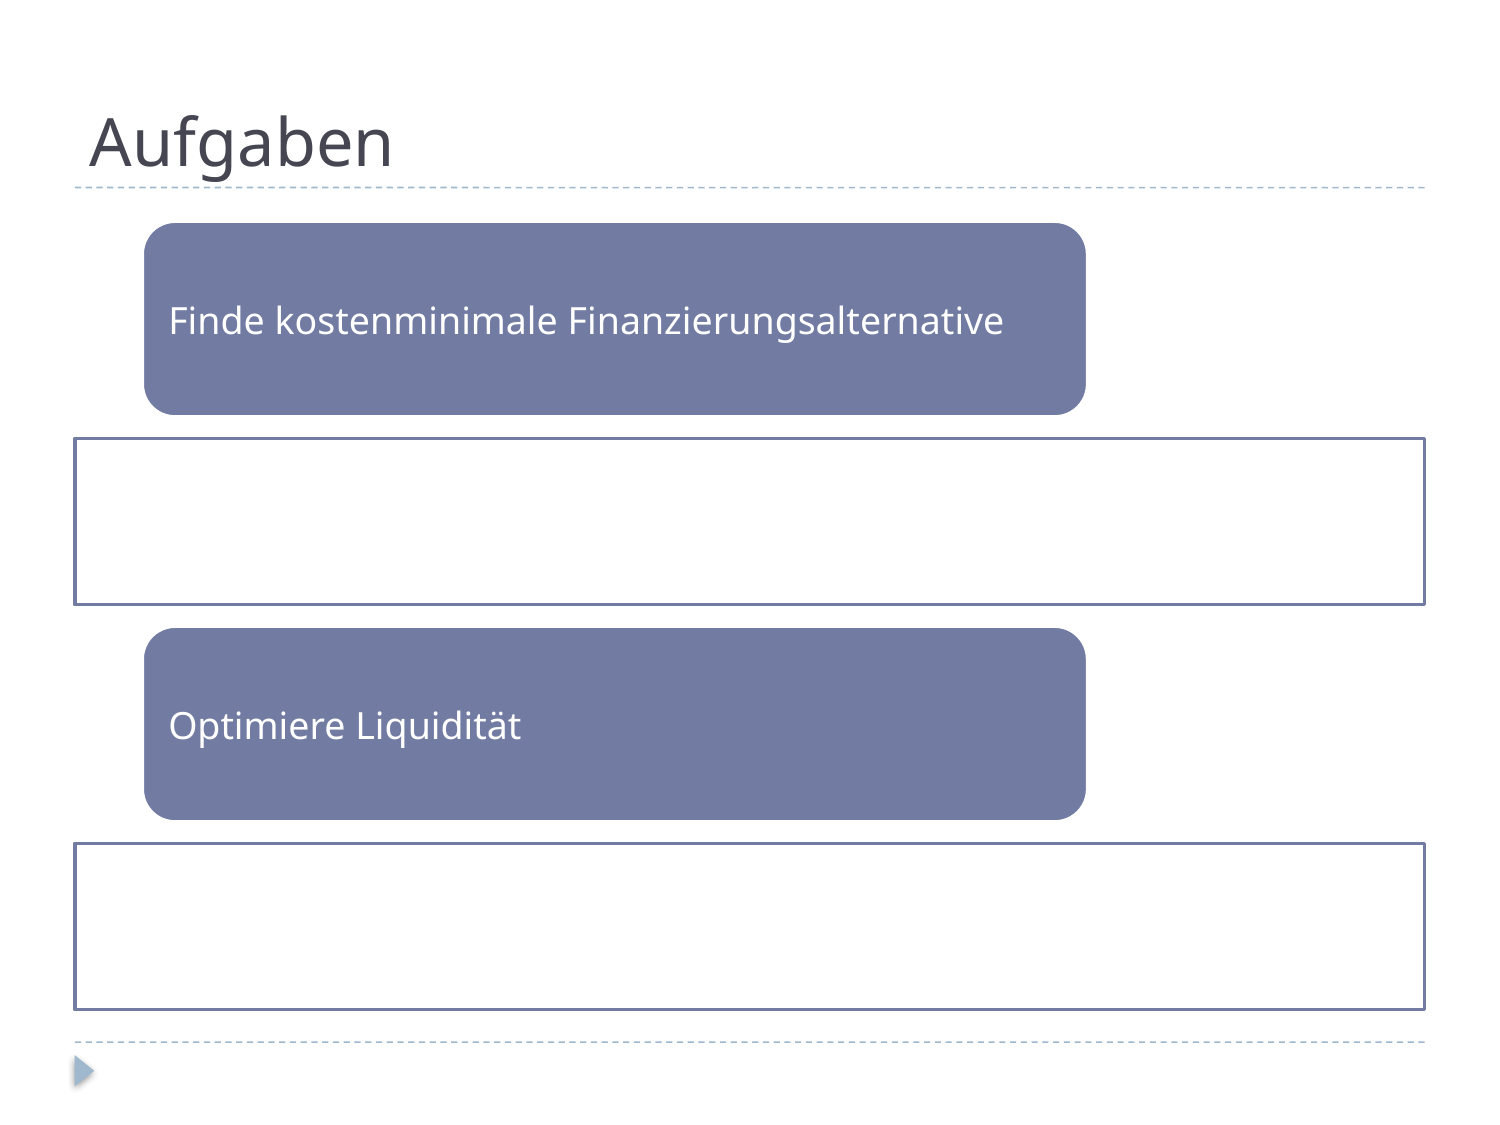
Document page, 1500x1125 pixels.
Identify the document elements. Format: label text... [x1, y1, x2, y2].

title Aufgaben [75, 24, 1425, 188]
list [74, 199, 1426, 1011]
